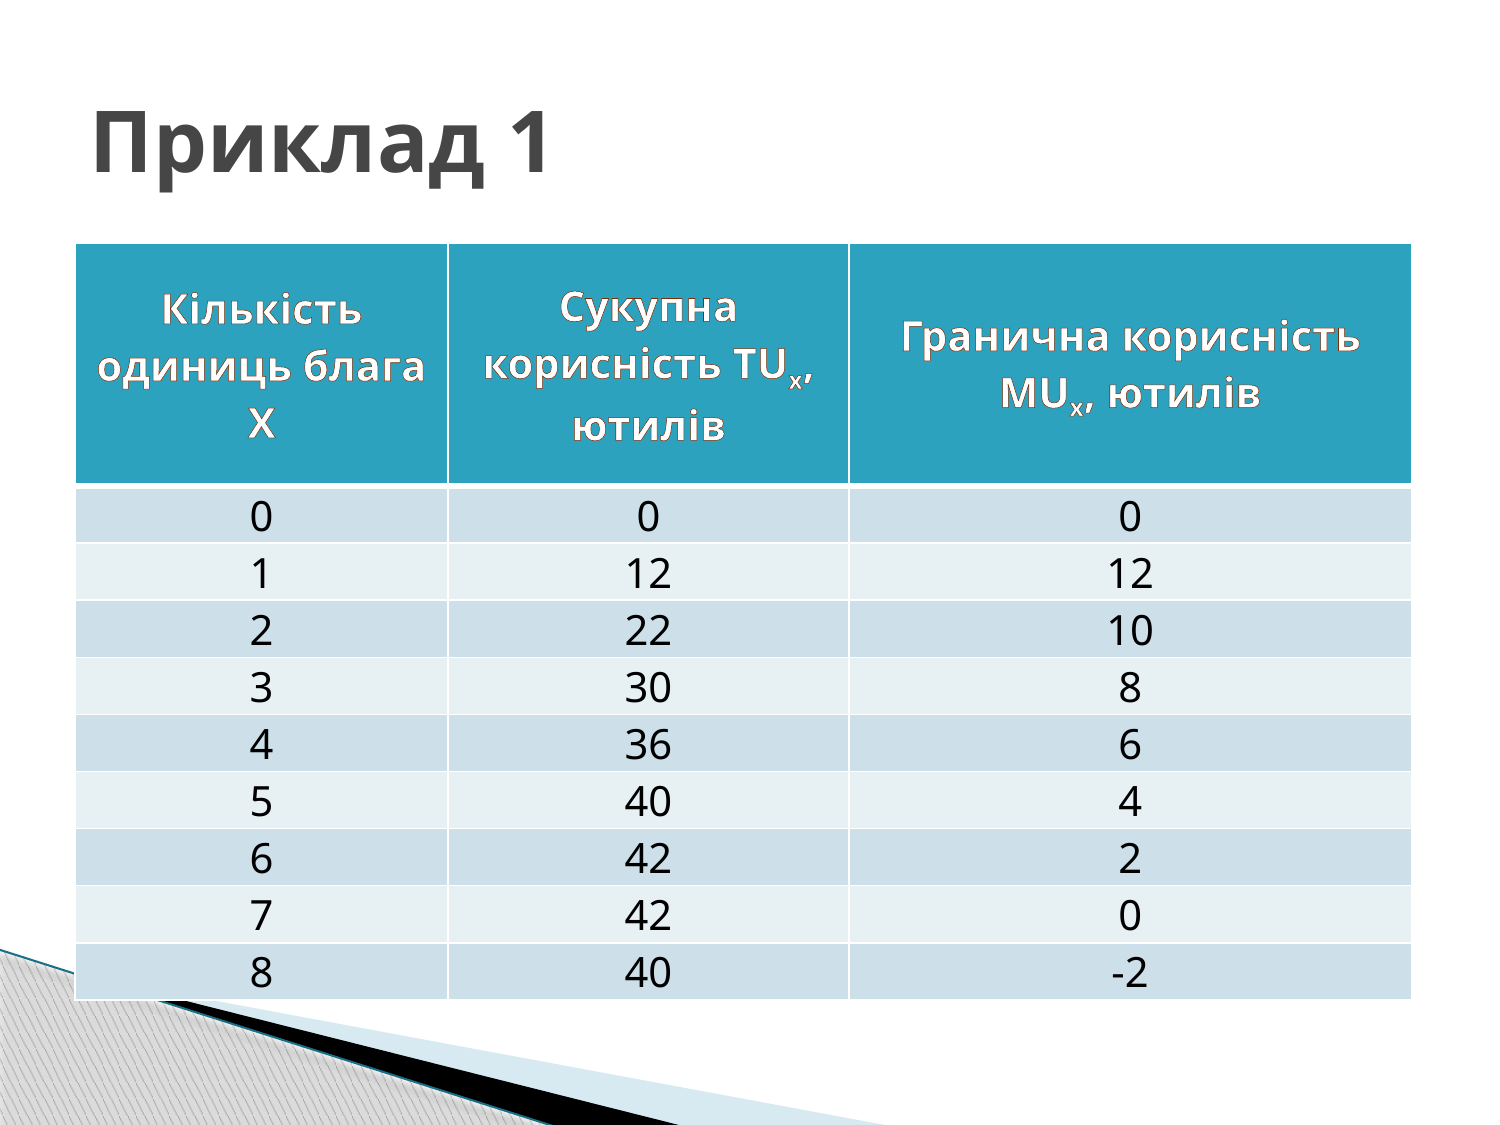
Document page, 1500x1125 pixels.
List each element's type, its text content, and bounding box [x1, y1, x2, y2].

table_cell 40 [449, 772, 848, 828]
table_cell 3 [76, 658, 447, 714]
table_header Гранична корисність MUx, ютилів [850, 244, 1411, 483]
table_cell 22 [449, 601, 848, 657]
table_cell 0 [76, 489, 447, 542]
table_header Кількість одиниць блага Х [76, 244, 447, 483]
table_cell 40 [449, 944, 848, 999]
table_cell -2 [850, 944, 1411, 999]
table_cell 2 [850, 829, 1411, 885]
title Приклад 1 [75, 45, 1425, 233]
table_cell 0 [850, 886, 1411, 942]
table_cell 12 [449, 544, 848, 599]
table_cell 42 [449, 829, 848, 885]
table_cell 6 [76, 829, 447, 885]
table_cell 8 [76, 944, 447, 999]
table_cell 42 [449, 886, 848, 942]
table_cell 8 [850, 658, 1411, 714]
table_cell 1 [76, 544, 447, 599]
table_cell 4 [76, 715, 447, 771]
table_cell 10 [850, 601, 1411, 657]
table_cell 6 [850, 715, 1411, 771]
table_cell 7 [76, 886, 447, 942]
table_cell 36 [449, 715, 848, 771]
table_cell 30 [449, 658, 848, 714]
table_cell 0 [449, 489, 848, 542]
table_cell 2 [76, 601, 447, 657]
table_cell 0 [850, 489, 1411, 542]
table_cell 4 [850, 772, 1411, 828]
table_cell 12 [850, 544, 1411, 599]
table_header Сукупна корисність TUx, ютилів [449, 244, 848, 483]
table_cell 5 [76, 772, 447, 828]
